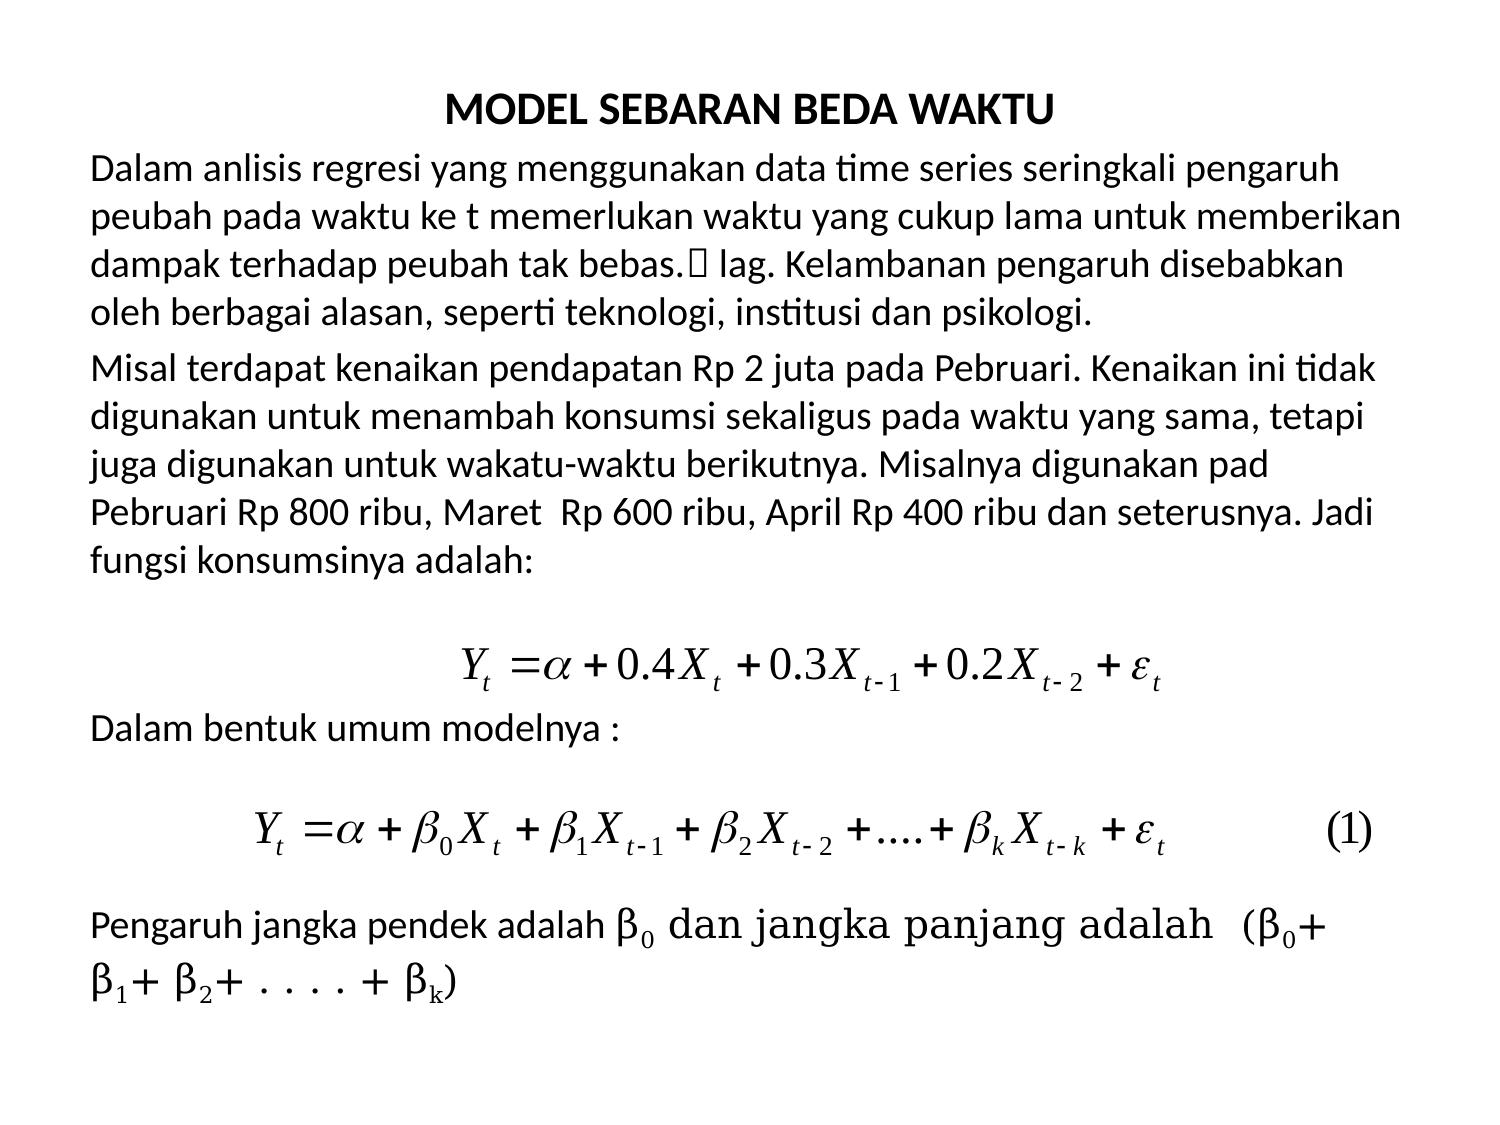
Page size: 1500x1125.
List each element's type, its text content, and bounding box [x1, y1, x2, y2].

list MODEL SEBARAN BEDA WAKTU Dalam anlisis regresi yang menggunakan data time series seringkali pengaruh peubah pada waktu ke t memerlukan waktu yang cukup lama untuk memberikan dampak terhadap peubah tak bebas. lag. Kelambanan pengaruh disebabkan oleh berbagai alasan, seperti teknologi, institusi dan psikologi. Misal terdapat kenaikan pendapatan Rp 2 juta pada Pebruari. Kenaikan ini tidak digunakan untuk menambah konsumsi sekaligus pada waktu yang sama, tetapi juga digunakan untuk wakatu-waktu berikutnya. Misalnya digunakan pad Pebruari Rp 800 ribu, Maret Rp 600 ribu, April Rp 400 ribu dan seterusnya. Jadi fungsi konsumsinya adalah: Dalam bentuk umum modelnya : Pengaruh jangka pendek adalah β0 dan jangka panjang adalah (β0+ β1+ β2+ . . . . + βk) [75, 70, 1425, 1079]
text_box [454, 632, 1171, 704]
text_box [247, 796, 1382, 868]
